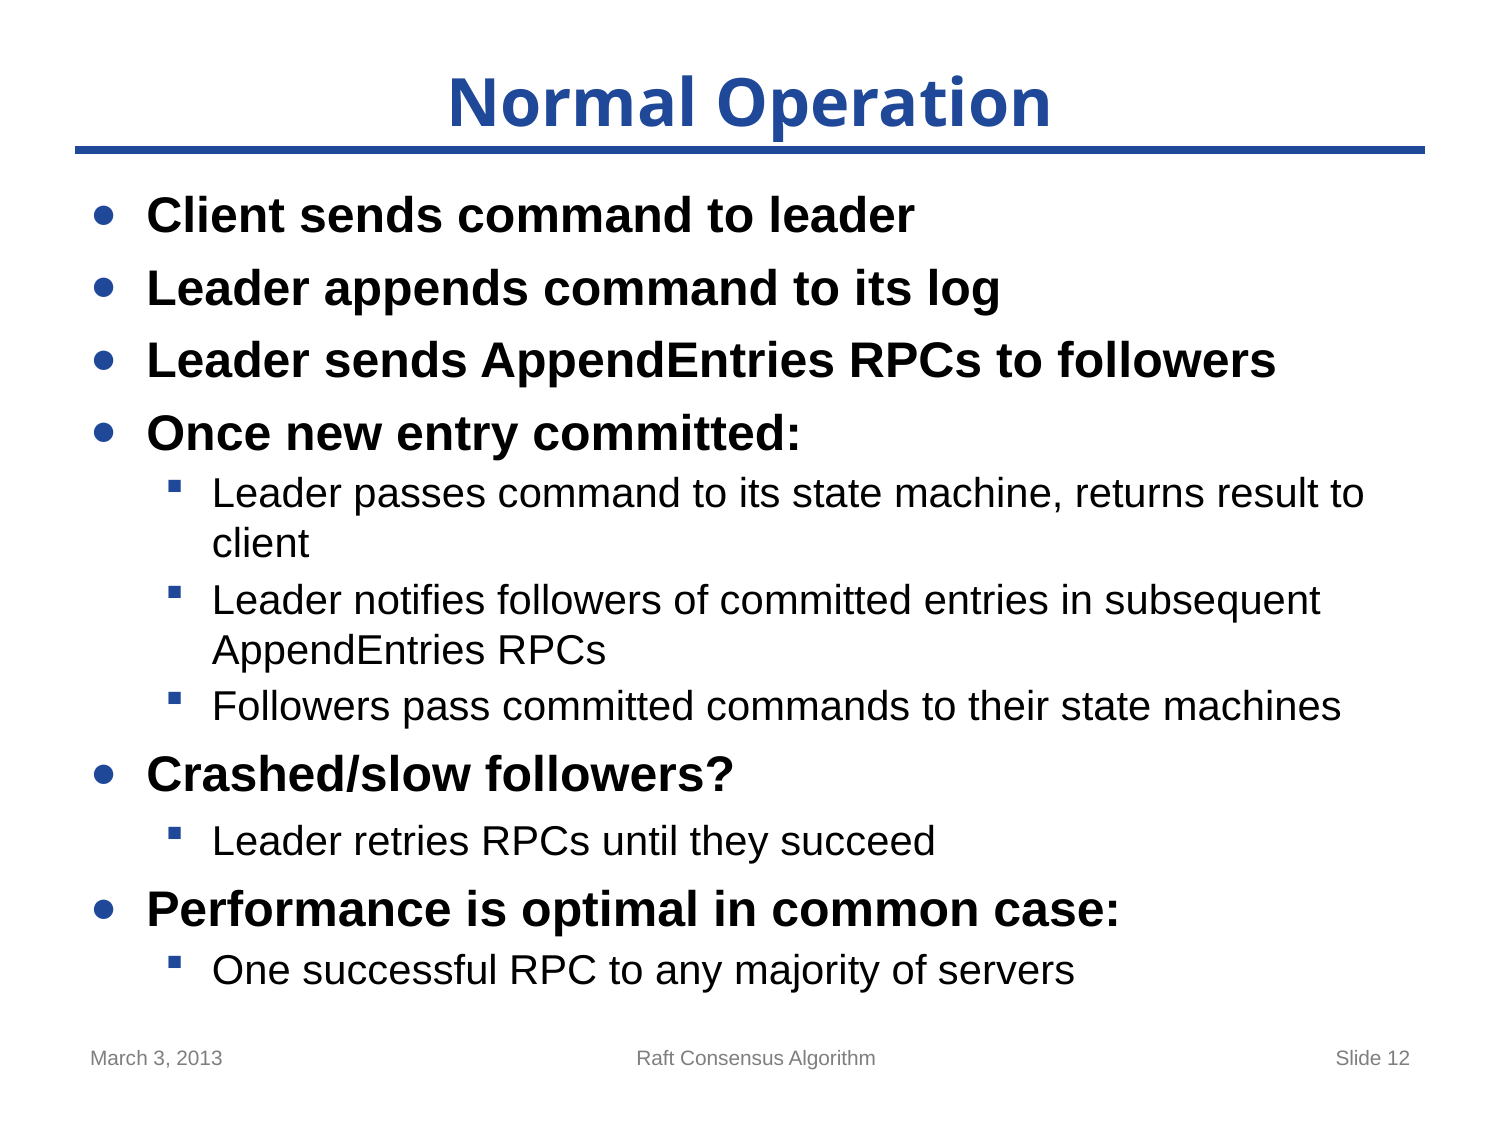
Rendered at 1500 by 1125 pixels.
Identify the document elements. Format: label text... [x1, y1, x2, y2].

title Normal Operation [75, 50, 1425, 150]
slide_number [75, 1037, 425, 1103]
slide_number Slide 12 [1074, 1037, 1425, 1103]
footer Raft Consensus Algorithm [474, 1037, 1038, 1103]
list Client sends command to leader Leader appends command to its log Leader sends AppendEntries RPCs to followers Once new entry committed: Leader passes command to its state machine, returns result to client Leader notifies followers of committed entries in subsequent AppendEntries RPCs Followers pass committed commands to their state machines Crashed/slow followers? Leader retries RPCs until they succeed Performance is optimal in common case: One successful RPC to any majority of servers [75, 174, 1425, 1005]
